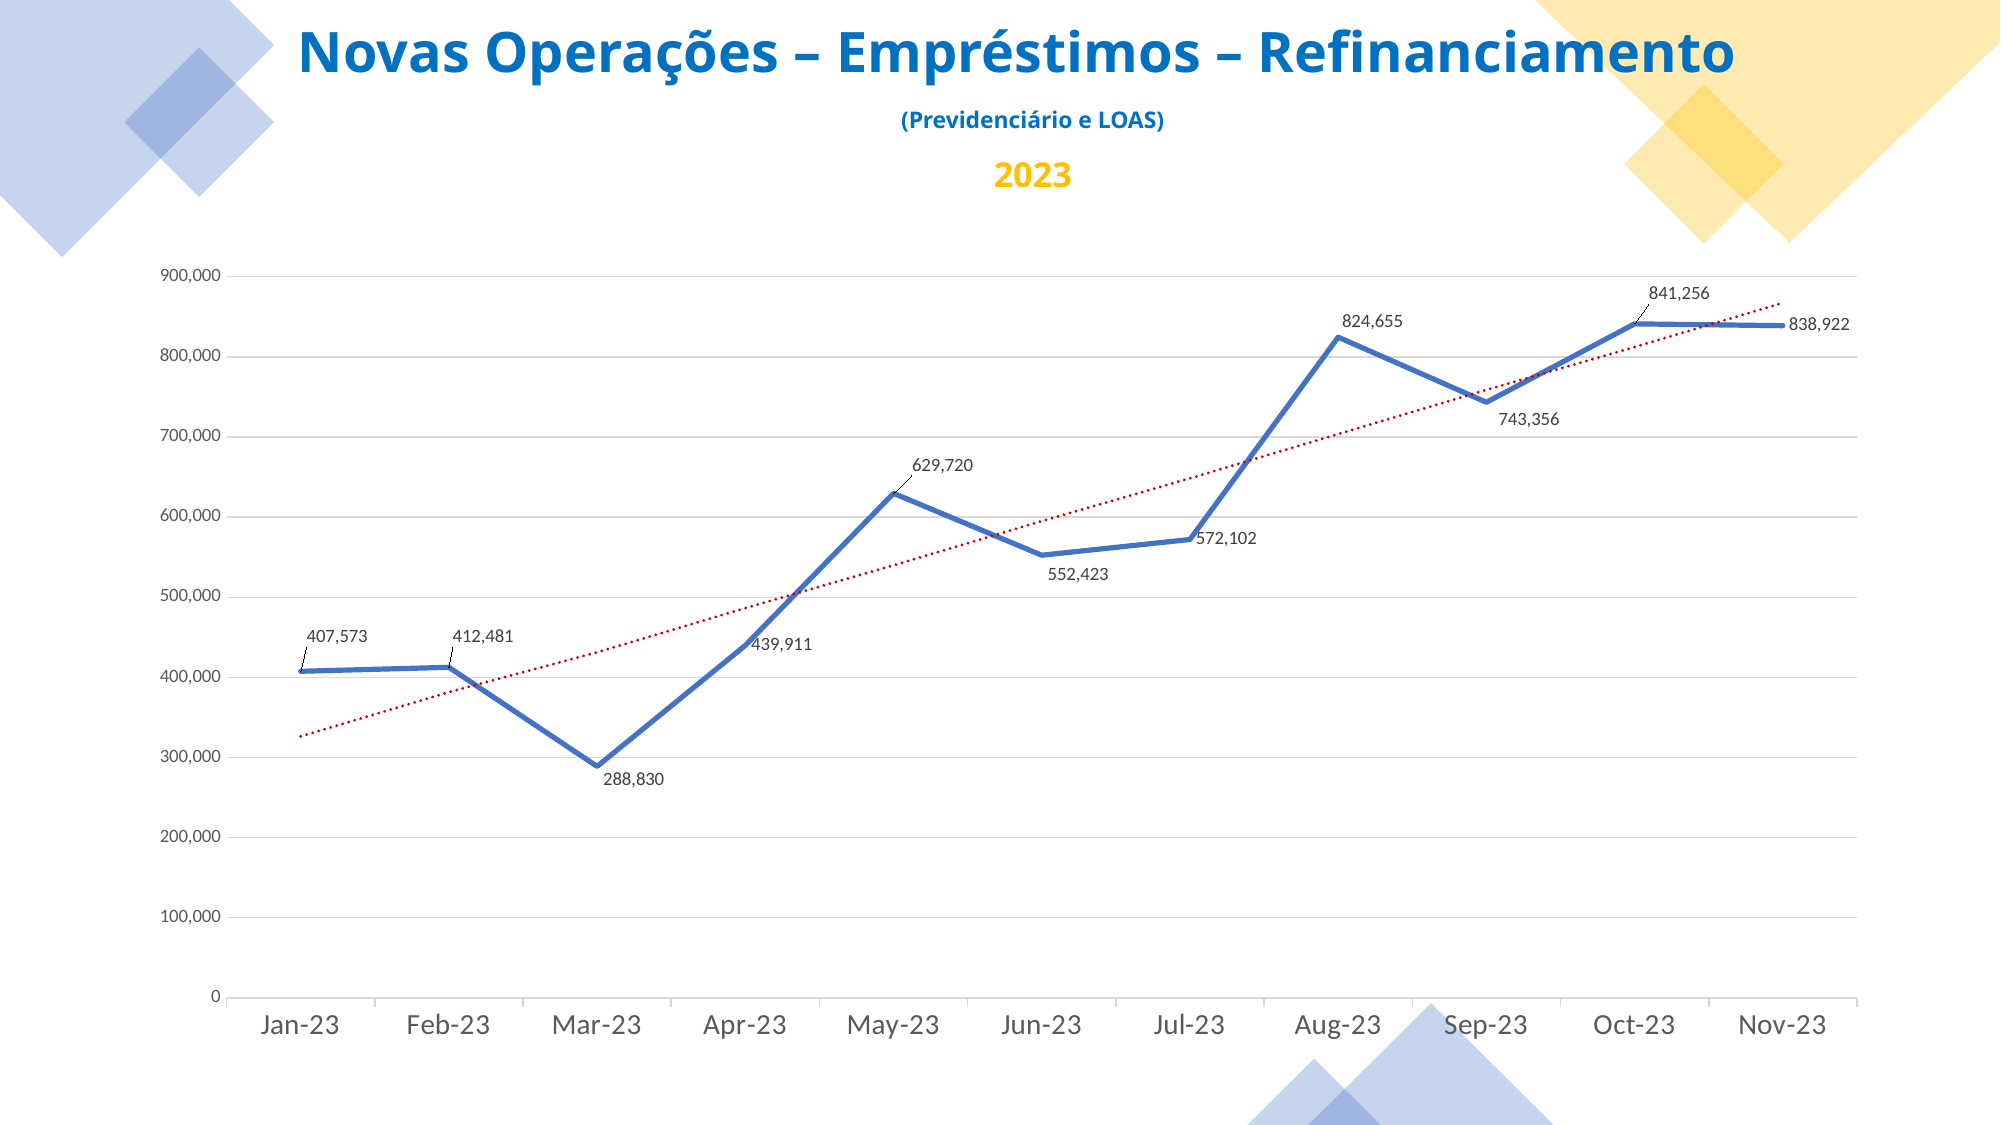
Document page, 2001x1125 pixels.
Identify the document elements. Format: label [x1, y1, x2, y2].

text_box [0, 0, 2000, 1125]
chart [124, 251, 1893, 1059]
